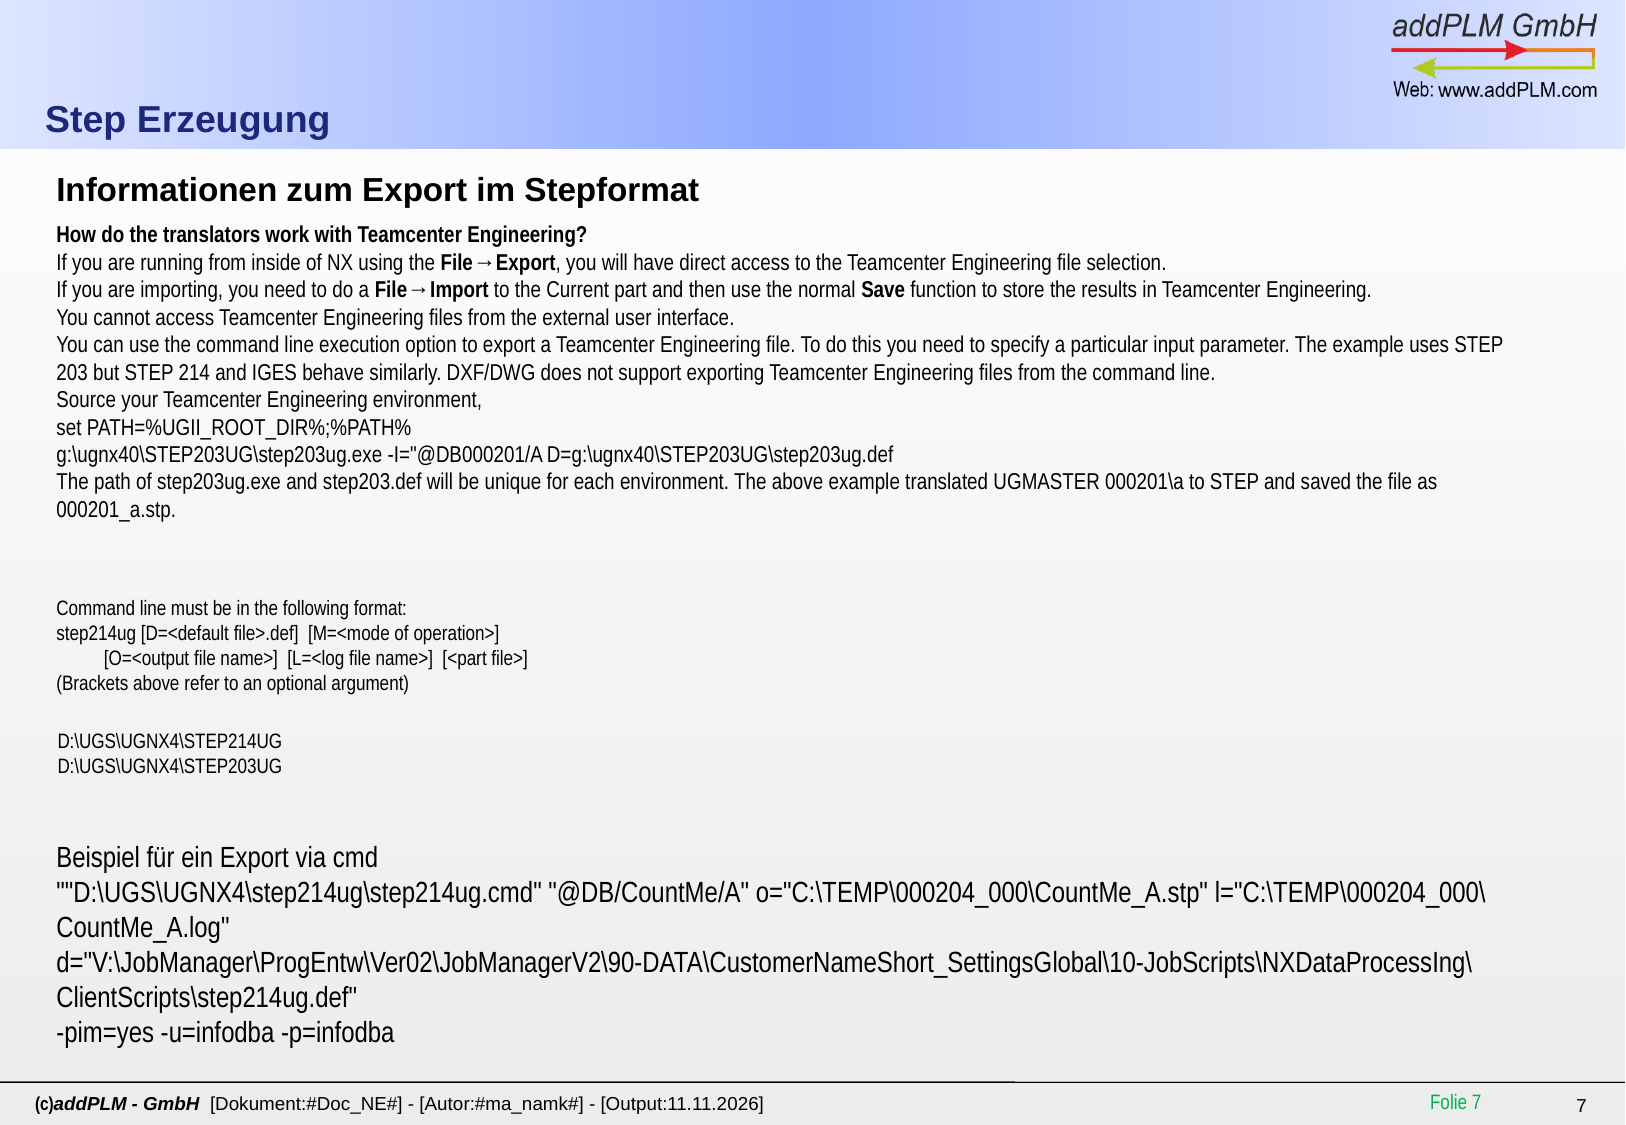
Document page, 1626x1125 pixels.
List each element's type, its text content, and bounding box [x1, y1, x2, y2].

text_box D:\UGS\UGNX4\STEP214UG D:\UGS\UGNX4\STEP203UG [57, 727, 283, 778]
text_box How do the translators work with Teamcenter Engineering? If you are running from inside of NX using the File→Export, you will have direct access to the Teamcenter Engineering file selection. If you are importing, you need to do a File→Import to the Current part and then use the normal Save function to store the results in Teamcenter Engineering. You cannot access Teamcenter Engineering files from the external user interface. You can use the command line execution option to export a Teamcenter Engineering file. To do this you need to specify a particular input parameter. The example uses STEP 203 but STEP 214 and IGES behave similarly. DXF/DWG does not support exporting Teamcenter Engineering files from the command line. Source your Teamcenter Engineering environment, set PATH=%UGII_ROOT_DIR%;%PATH% g:\ugnx40\STEP203UG\step203ug.exe -I="@DB000201/A D=g:\ugnx40\STEP203UG\step203ug.def The path of step203ug.exe and step203.def will be unique for each environment. The above example translated UGMASTER 000201\a to STEP and saved the file as 000201_a.stp. [56, 220, 1510, 523]
slide_number Folie 7 [1286, 1081, 1625, 1125]
list Informationen zum Export im Stepformat [41, 160, 1583, 368]
picture [1391, 13, 1597, 97]
title Step Erzeugung [45, 67, 1586, 141]
text_box Command line must be in the following format: step214ug [D=<default file>.def] [M=<mode of operation>] [O=<output file name>] [L=<log file name>] [<part file>] (Brackets above refer to an optional argument) [56, 594, 1368, 695]
text_box Beispiel für ein Export via cmd ""D:\UGS\UGNX4\step214ug\step214ug.cmd" "@DB/CountMe/A" o="C:\TEMP\000204_000\CountMe_A.stp" l="C:\TEMP\000204_000\CountMe_A.log" d="V:\JobManager\ProgEntw\Ver02\JobManagerV2\90-DATA\CustomerNameShort_SettingsGlobal\10-JobScripts\NXDataProcessIng\ClientScripts\step214ug.def" -pim=yes -u=infodba -p=infodba [56, 838, 1586, 1048]
